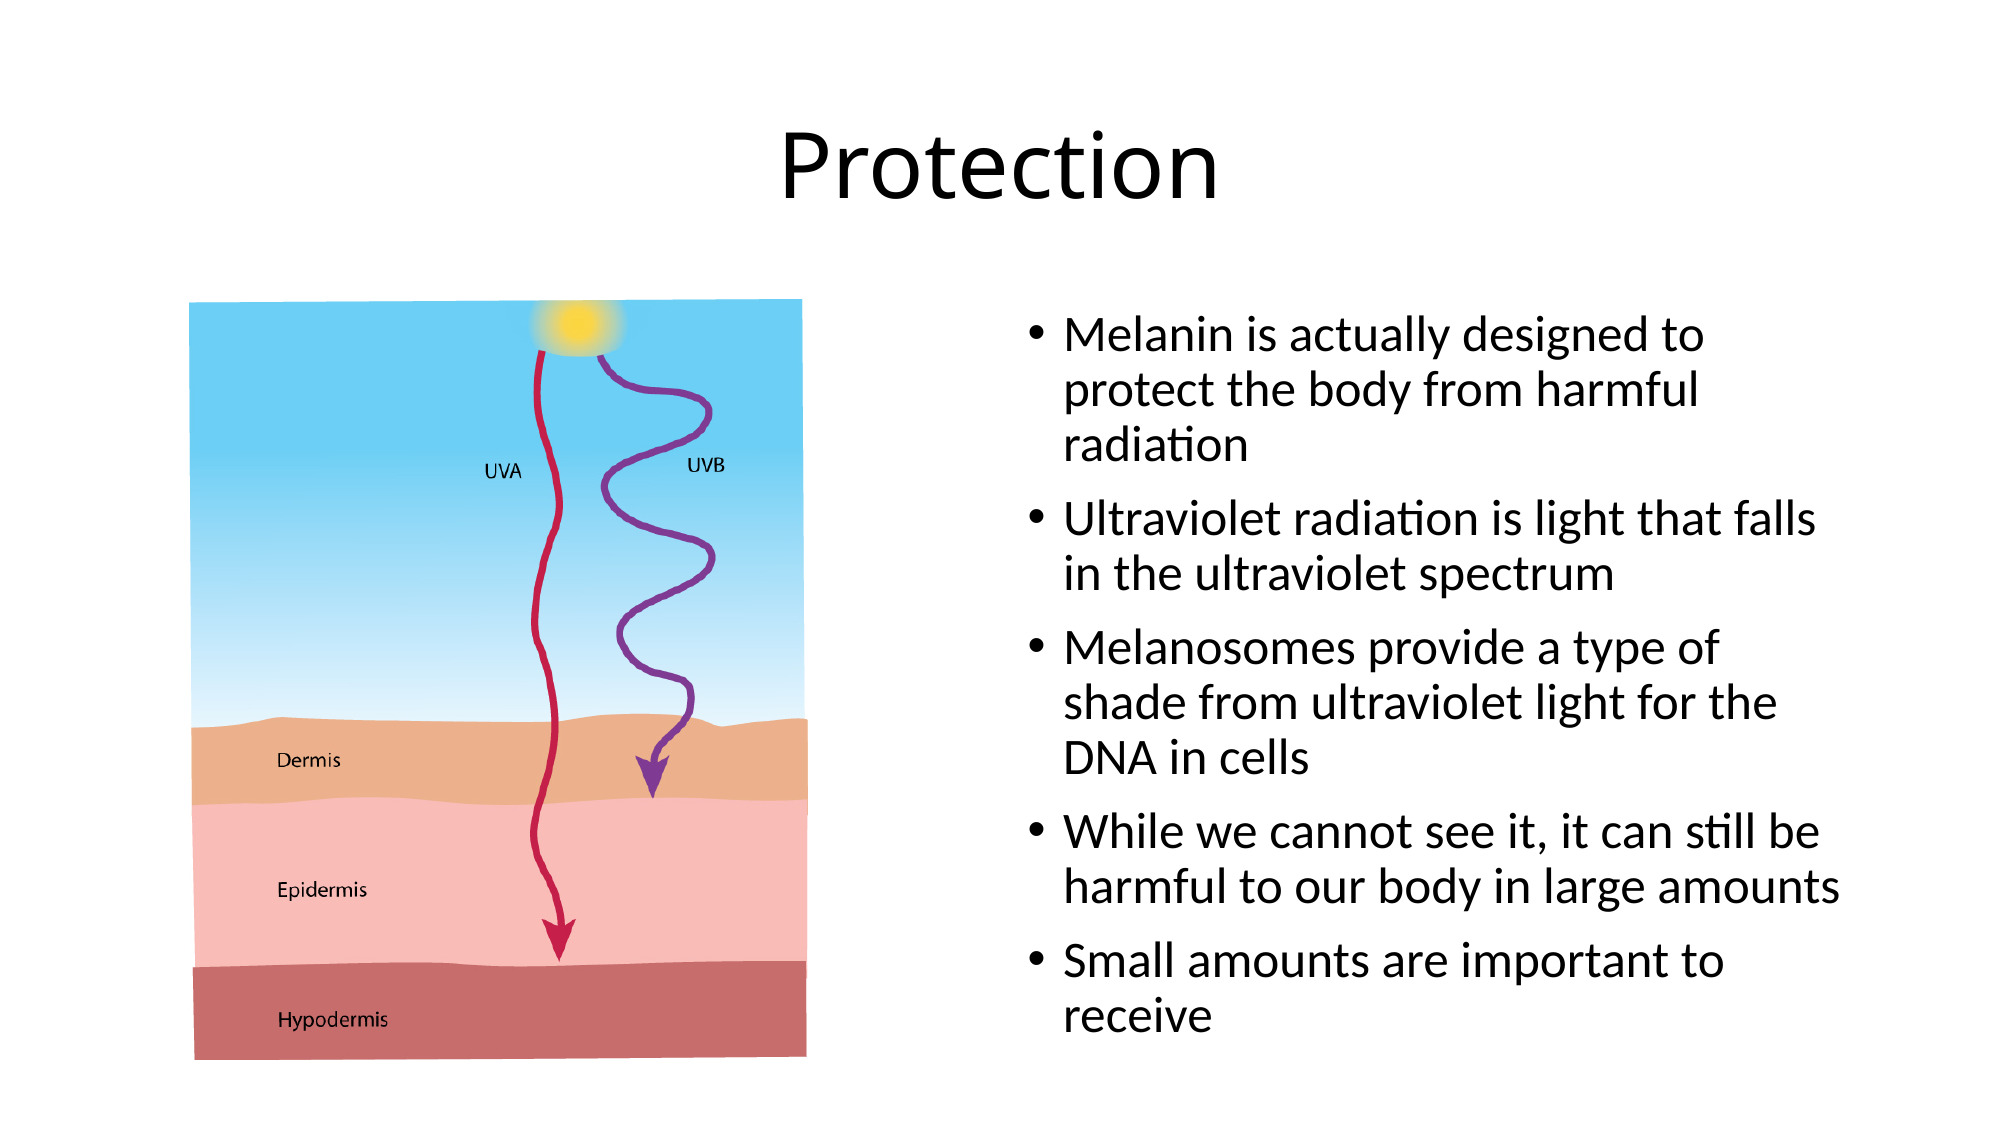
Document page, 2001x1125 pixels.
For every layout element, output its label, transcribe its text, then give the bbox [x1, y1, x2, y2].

list Melanin is actually designed to protect the body from harmful radiation Ultraviolet radiation is light that falls in the ultraviolet spectrum Melanosomes provide a type of shade from ultraviolet light for the DNA in cells While we cannot see it, it can still be harmful to our body in large amounts Small amounts are important to receive [1012, 299, 1863, 1078]
picture [189, 299, 808, 1060]
title Protection [137, 59, 1863, 278]
